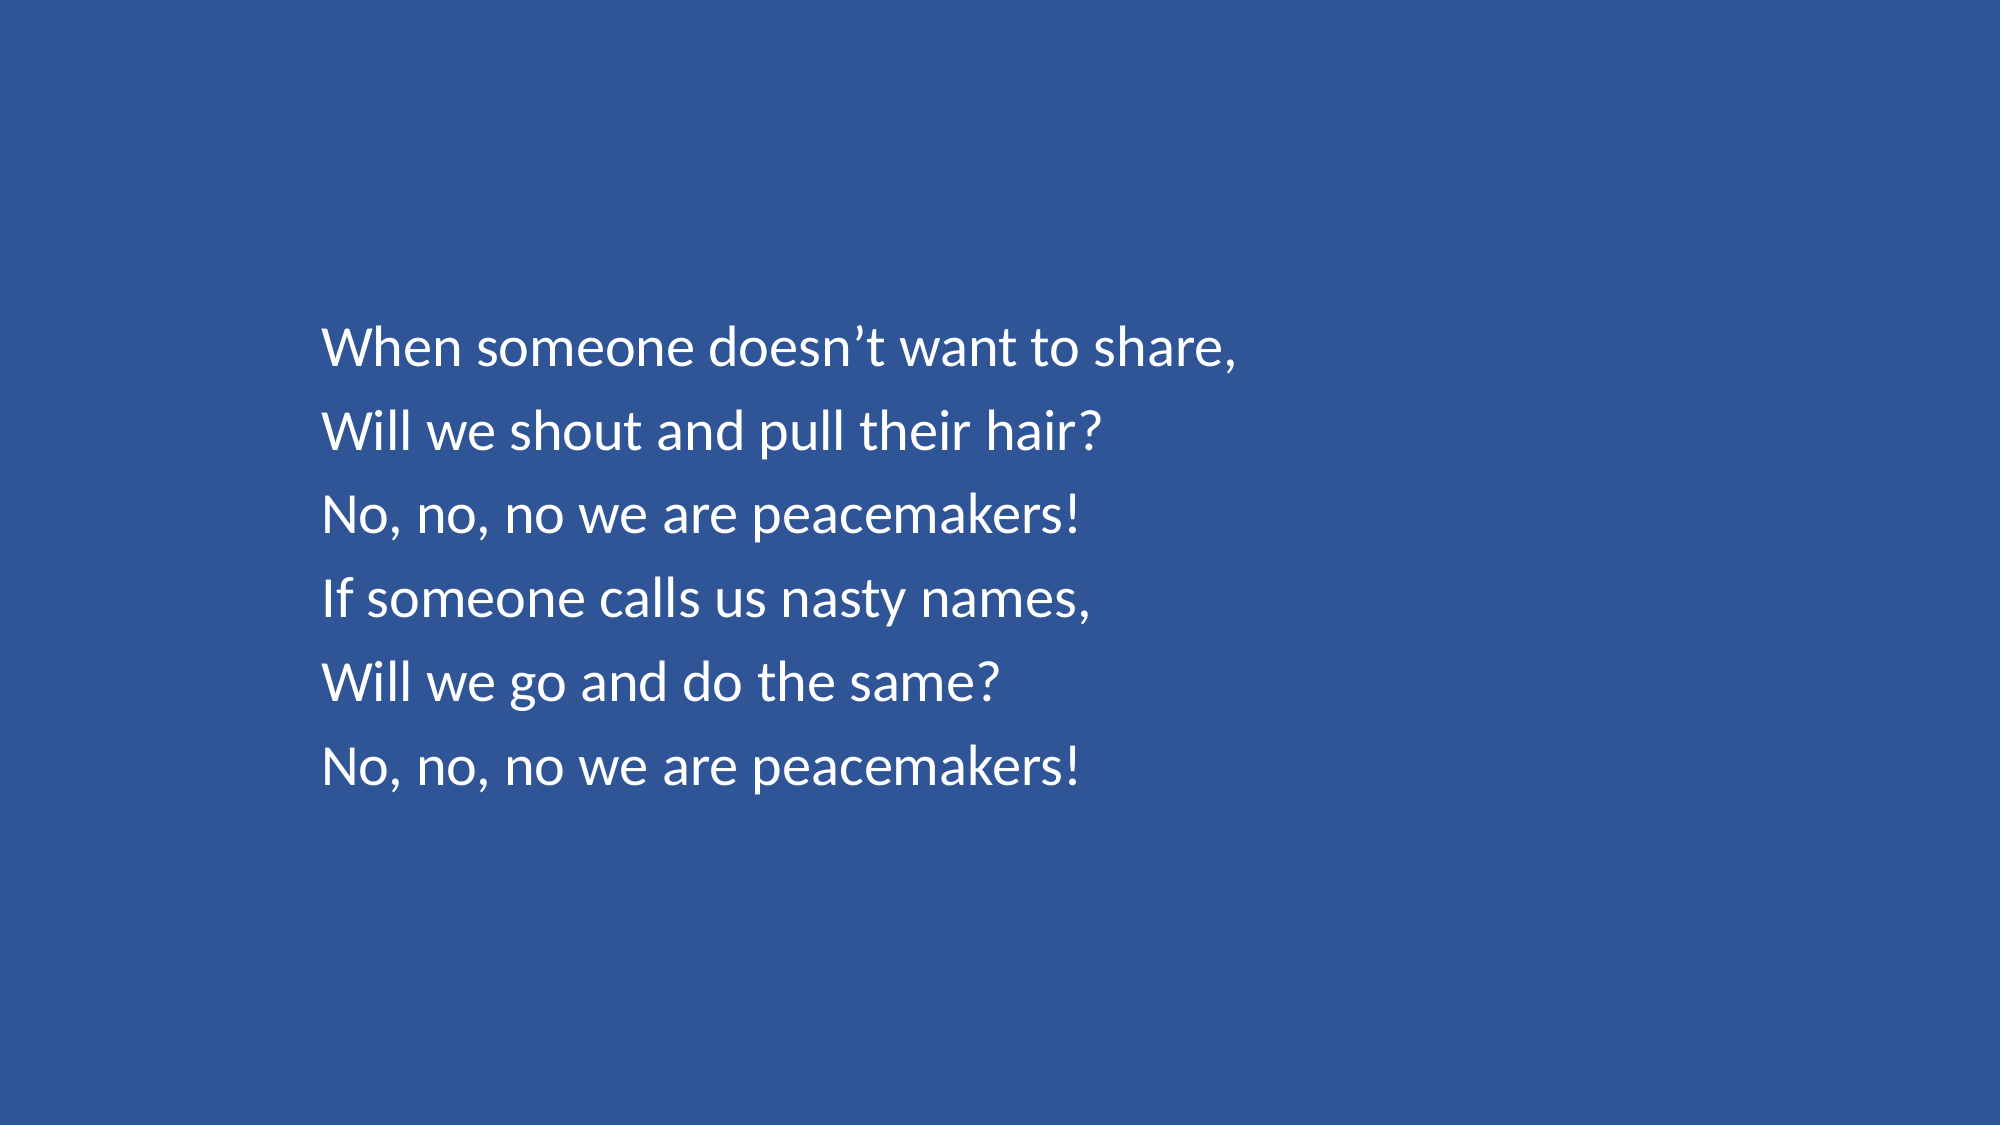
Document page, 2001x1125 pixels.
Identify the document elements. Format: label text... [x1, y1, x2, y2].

list When someone doesn’t want to share, Will we shout and pull their hair? No, no, no we are peacemakers! If someone calls us nasty names, Will we go and do the same? No, no, no we are peacemakers! [306, 308, 1694, 817]
